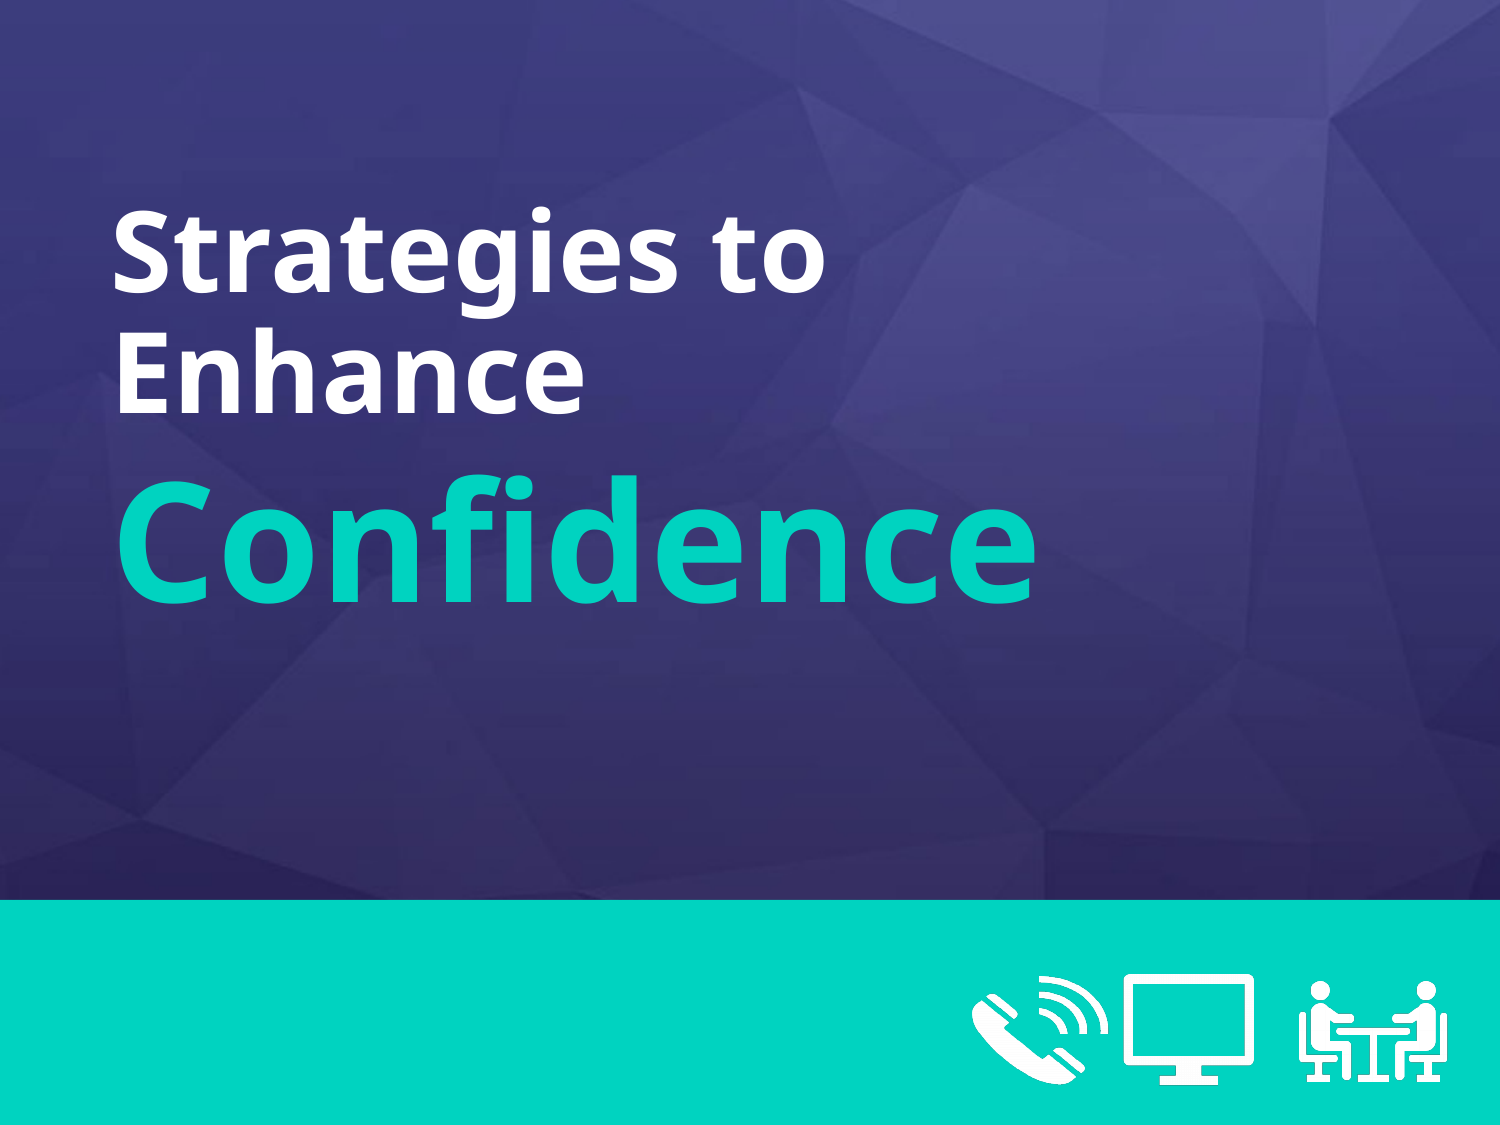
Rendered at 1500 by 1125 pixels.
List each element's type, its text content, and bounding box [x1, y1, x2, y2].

picture [1279, 937, 1467, 1125]
list Strategies to Enhance Confidence [95, 187, 1342, 657]
picture [0, 0, 1500, 899]
picture [940, 951, 1267, 1110]
